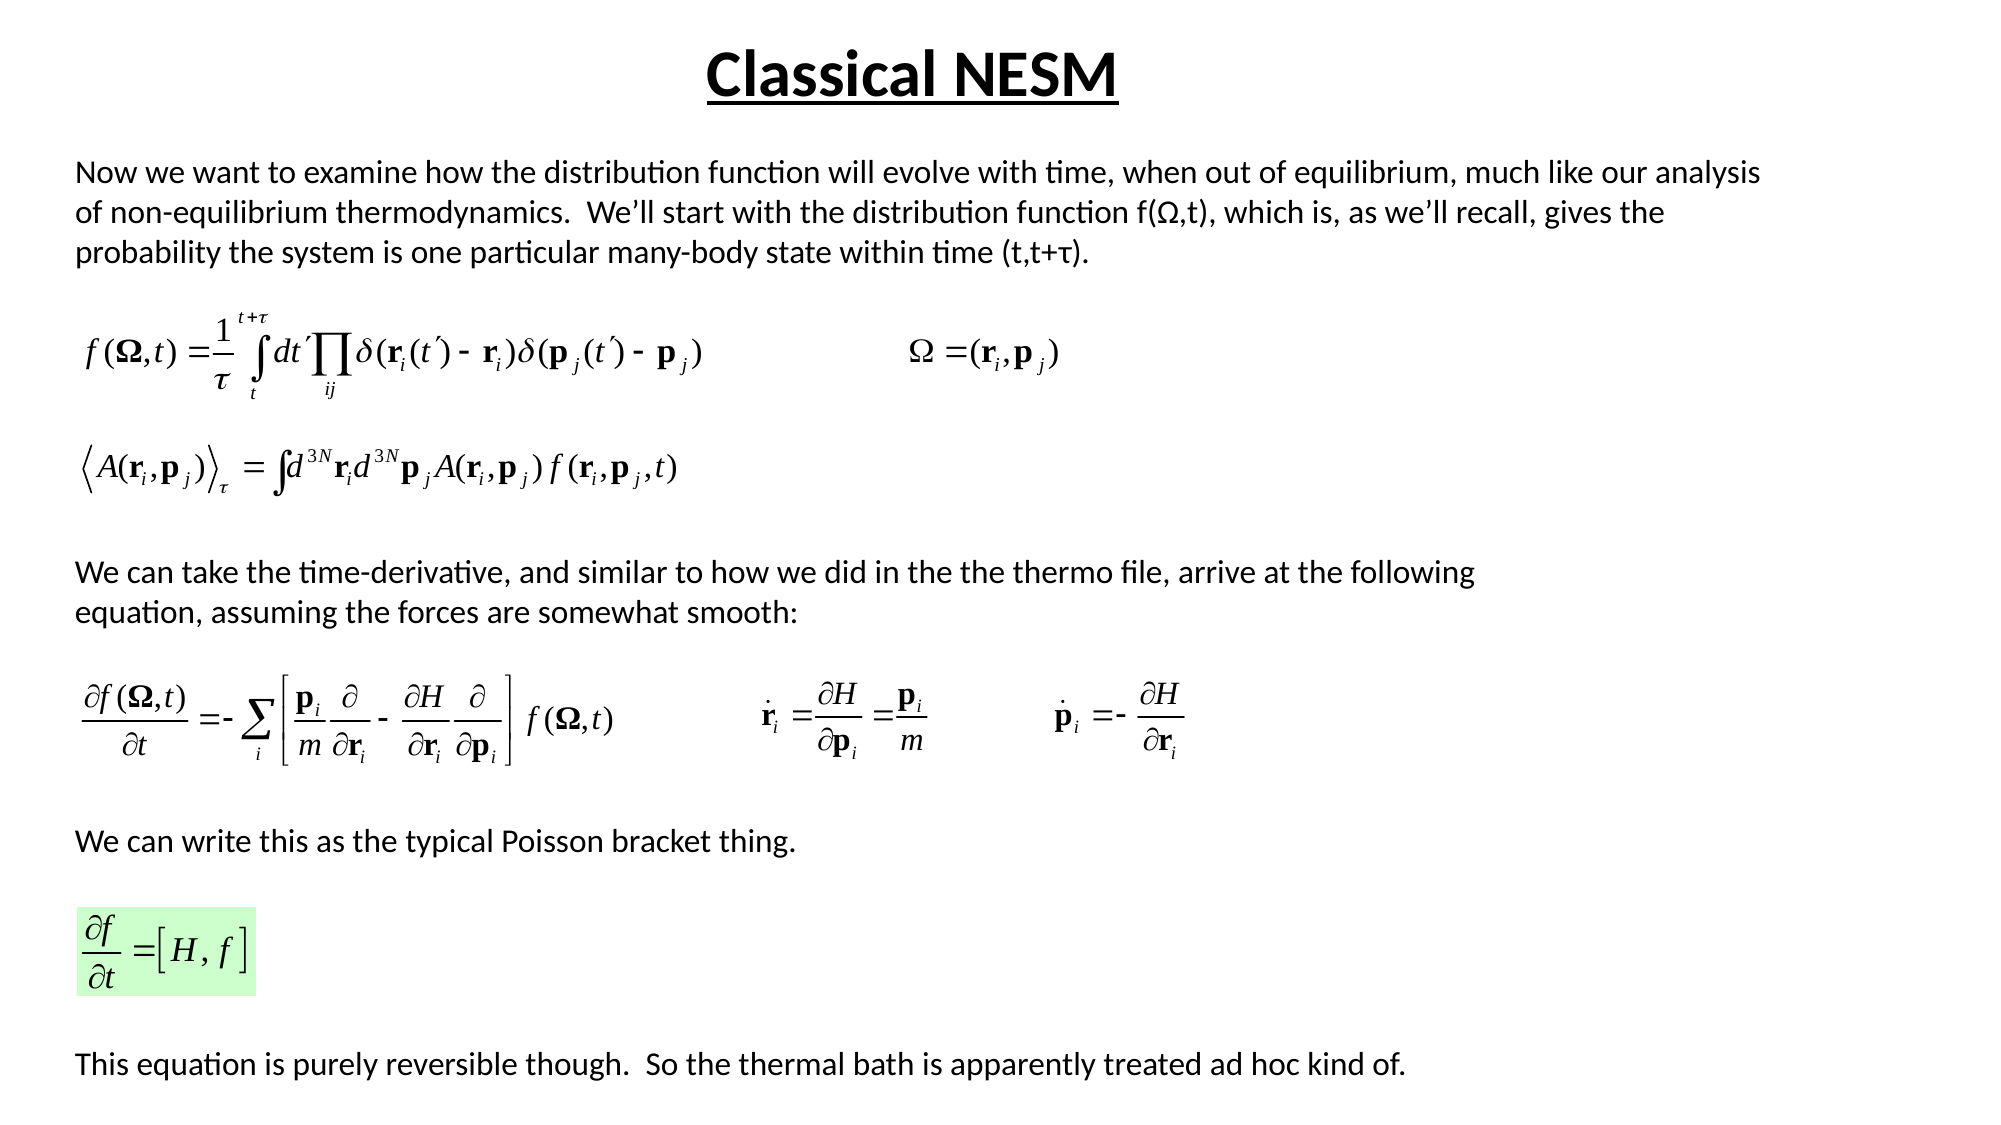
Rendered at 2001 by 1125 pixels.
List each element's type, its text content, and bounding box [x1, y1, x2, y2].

text_box We can write this as the typical Poisson bracket thing. [60, 812, 1581, 867]
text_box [74, 303, 1065, 409]
text_box This equation is purely reversible though. So the thermal bath is apparently treated ad hoc kind of. [60, 1035, 1581, 1090]
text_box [76, 668, 619, 773]
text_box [76, 438, 695, 503]
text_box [757, 673, 1192, 766]
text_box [76, 906, 257, 997]
text_box Classical NESM [692, 22, 1275, 118]
text_box We can take the time-derivative, and similar to how we did in the the thermo file, arrive at the following equation, assuming the forces are somewhat smooth: [60, 542, 1581, 638]
text_box Now we want to examine how the distribution function will evolve with time, when out of equilibrium, much like our analysis of non-equilibrium thermodynamics. We’ll start with the distribution function f(Ω,t), which is, as we’ll recall, gives the probability the system is one particular many-body state within time (t,t+τ). [60, 142, 1783, 278]
